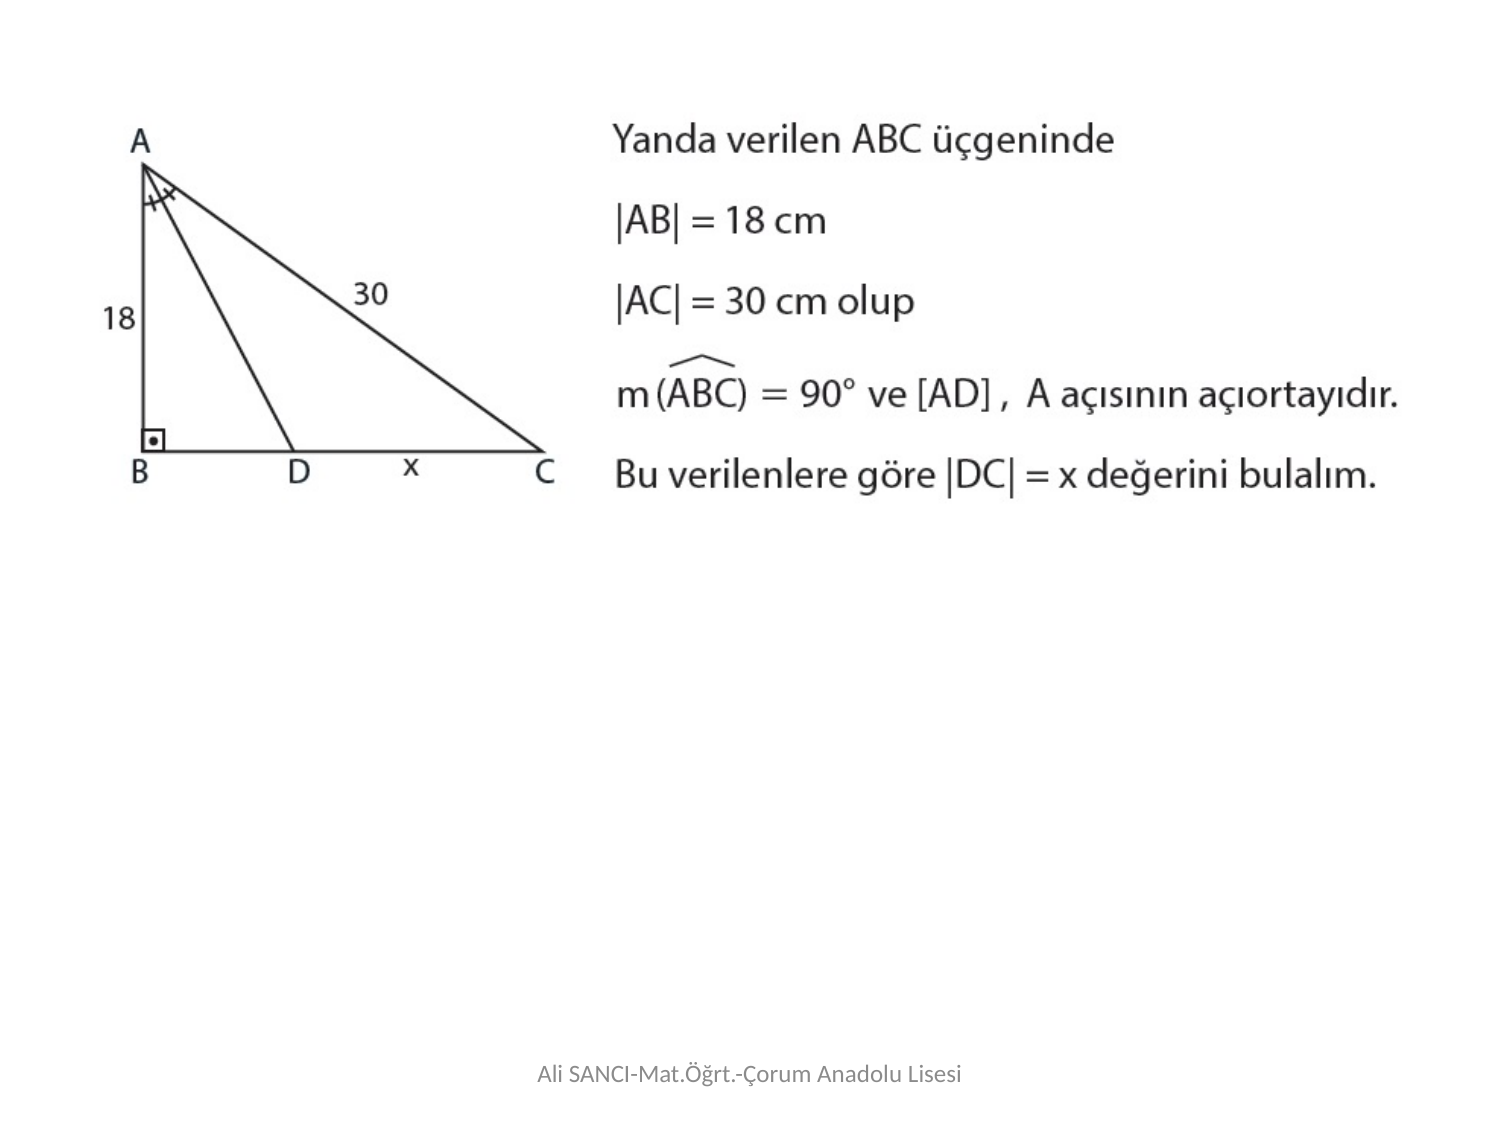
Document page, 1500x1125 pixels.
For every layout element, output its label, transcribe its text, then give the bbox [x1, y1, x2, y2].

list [88, 89, 1439, 549]
footer Ali SANCI-Mat.Öğrt.-Çorum Anadolu Lisesi [512, 1042, 988, 1103]
